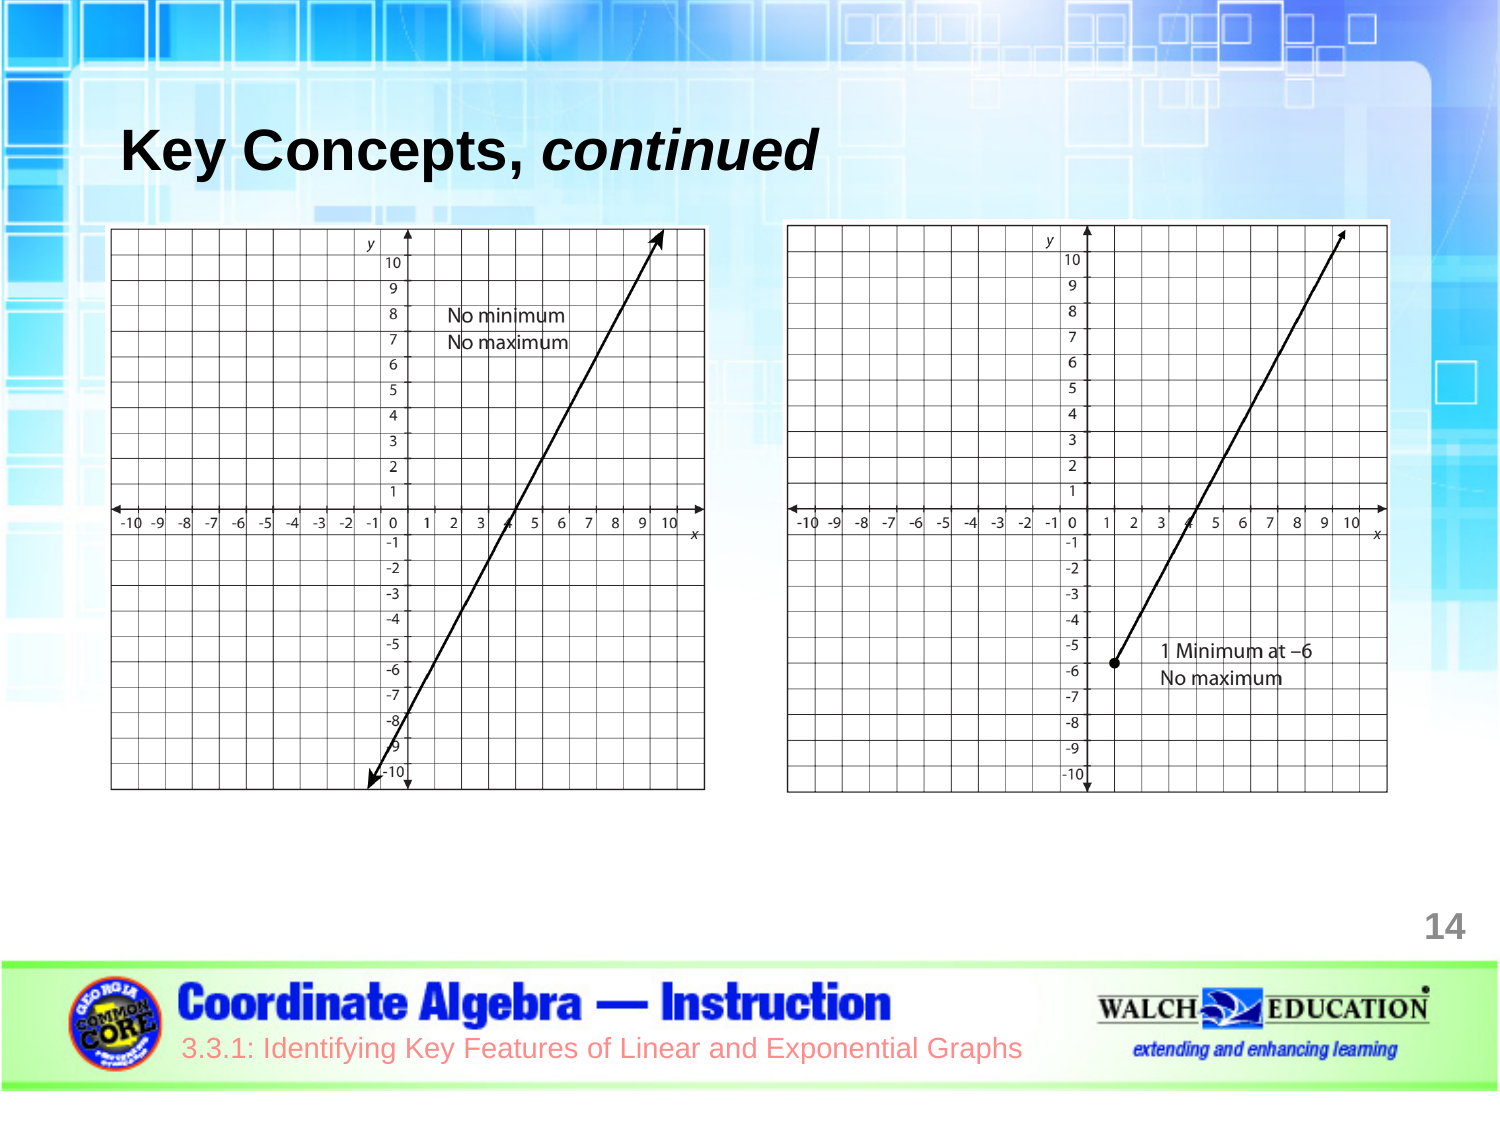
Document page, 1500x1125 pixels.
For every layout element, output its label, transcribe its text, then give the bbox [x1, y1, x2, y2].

picture [1, 0, 1500, 1091]
slide_number 14 [1361, 901, 1481, 949]
footer 3.3.1: Identifying Key Features of Linear and Exponential Graphs [166, 1024, 1080, 1069]
subtitle Key Concepts, continued [105, 105, 1394, 925]
